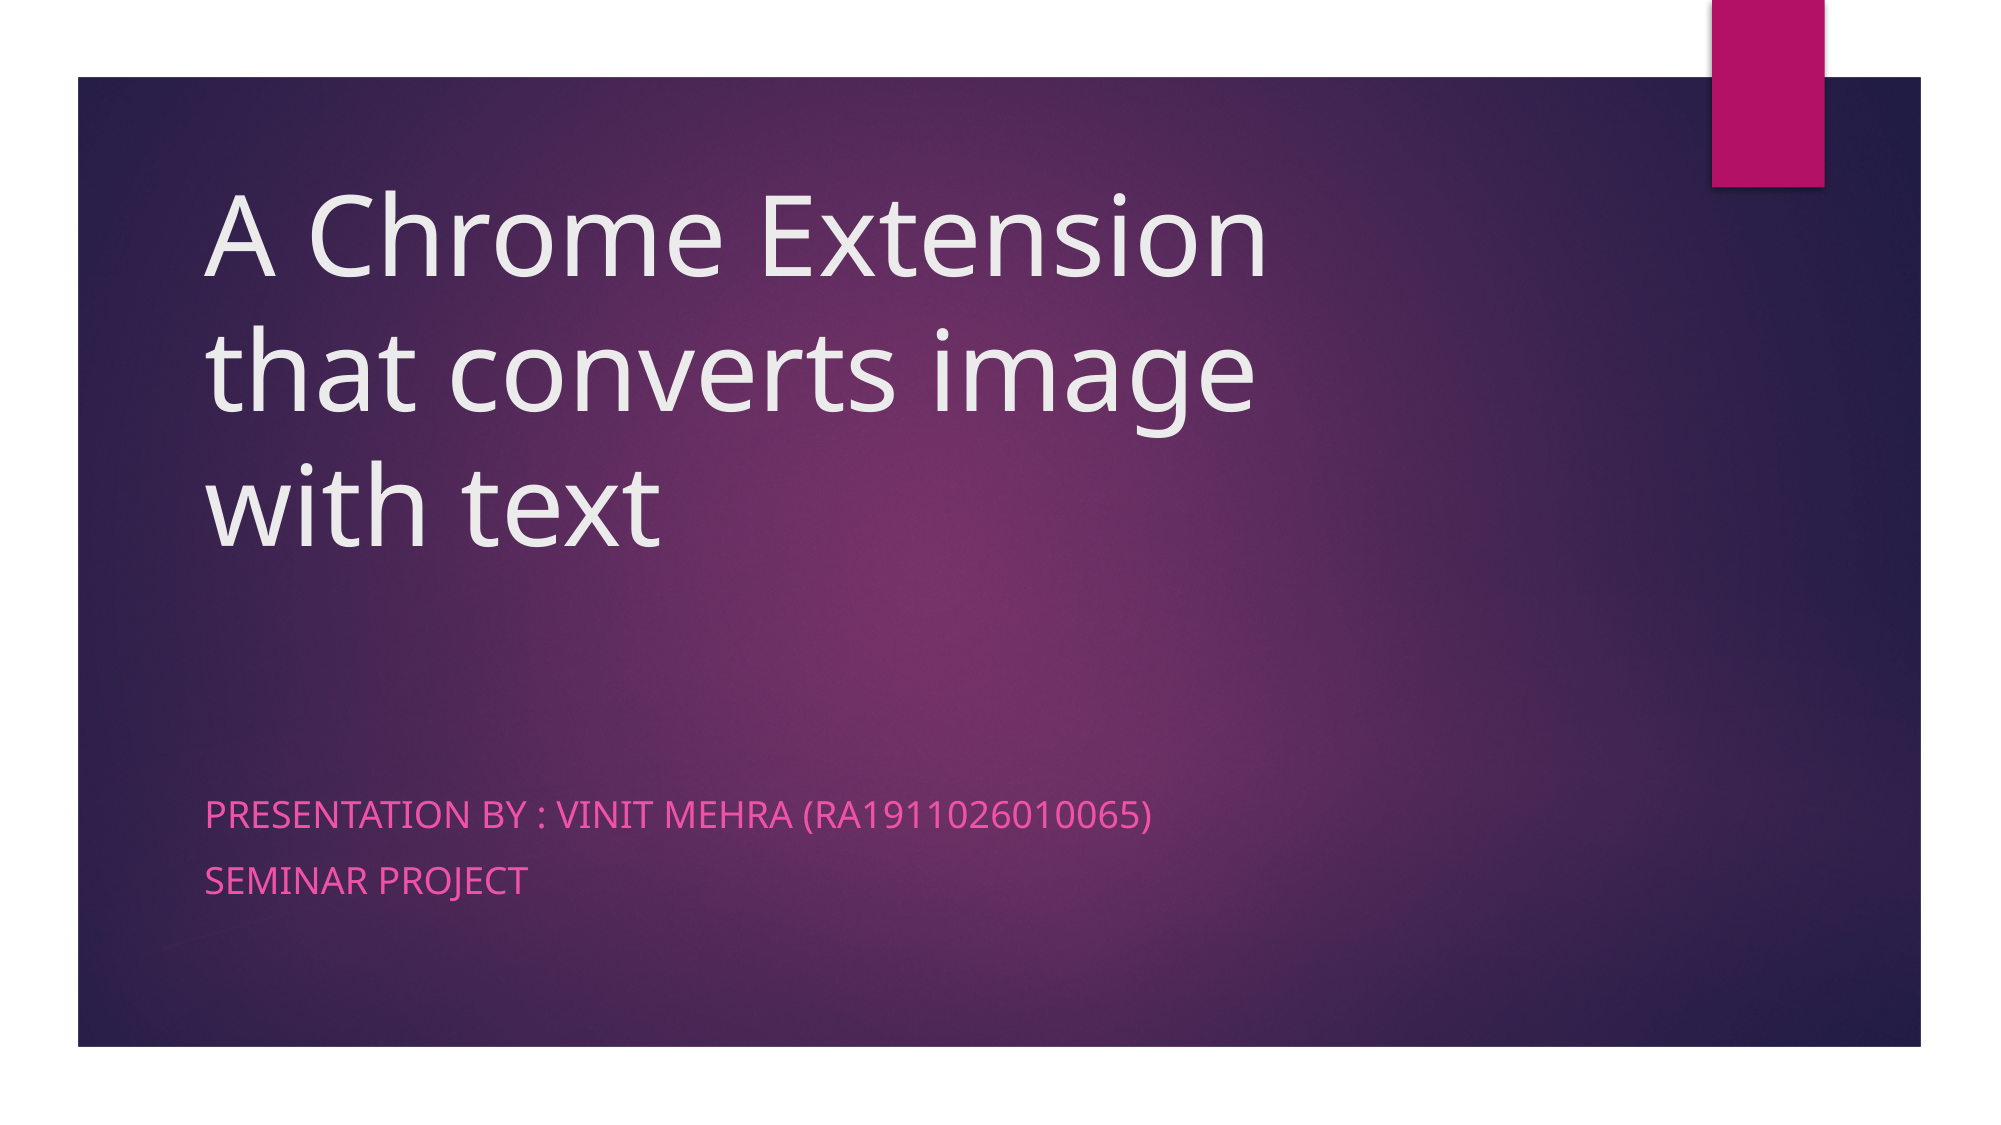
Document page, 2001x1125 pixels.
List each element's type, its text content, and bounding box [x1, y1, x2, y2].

title A Chrome Extension that converts image with text [189, 137, 1347, 577]
subtitle Presentation by : VINIT Mehra (ra1911026010065) Seminar project [189, 783, 1638, 925]
